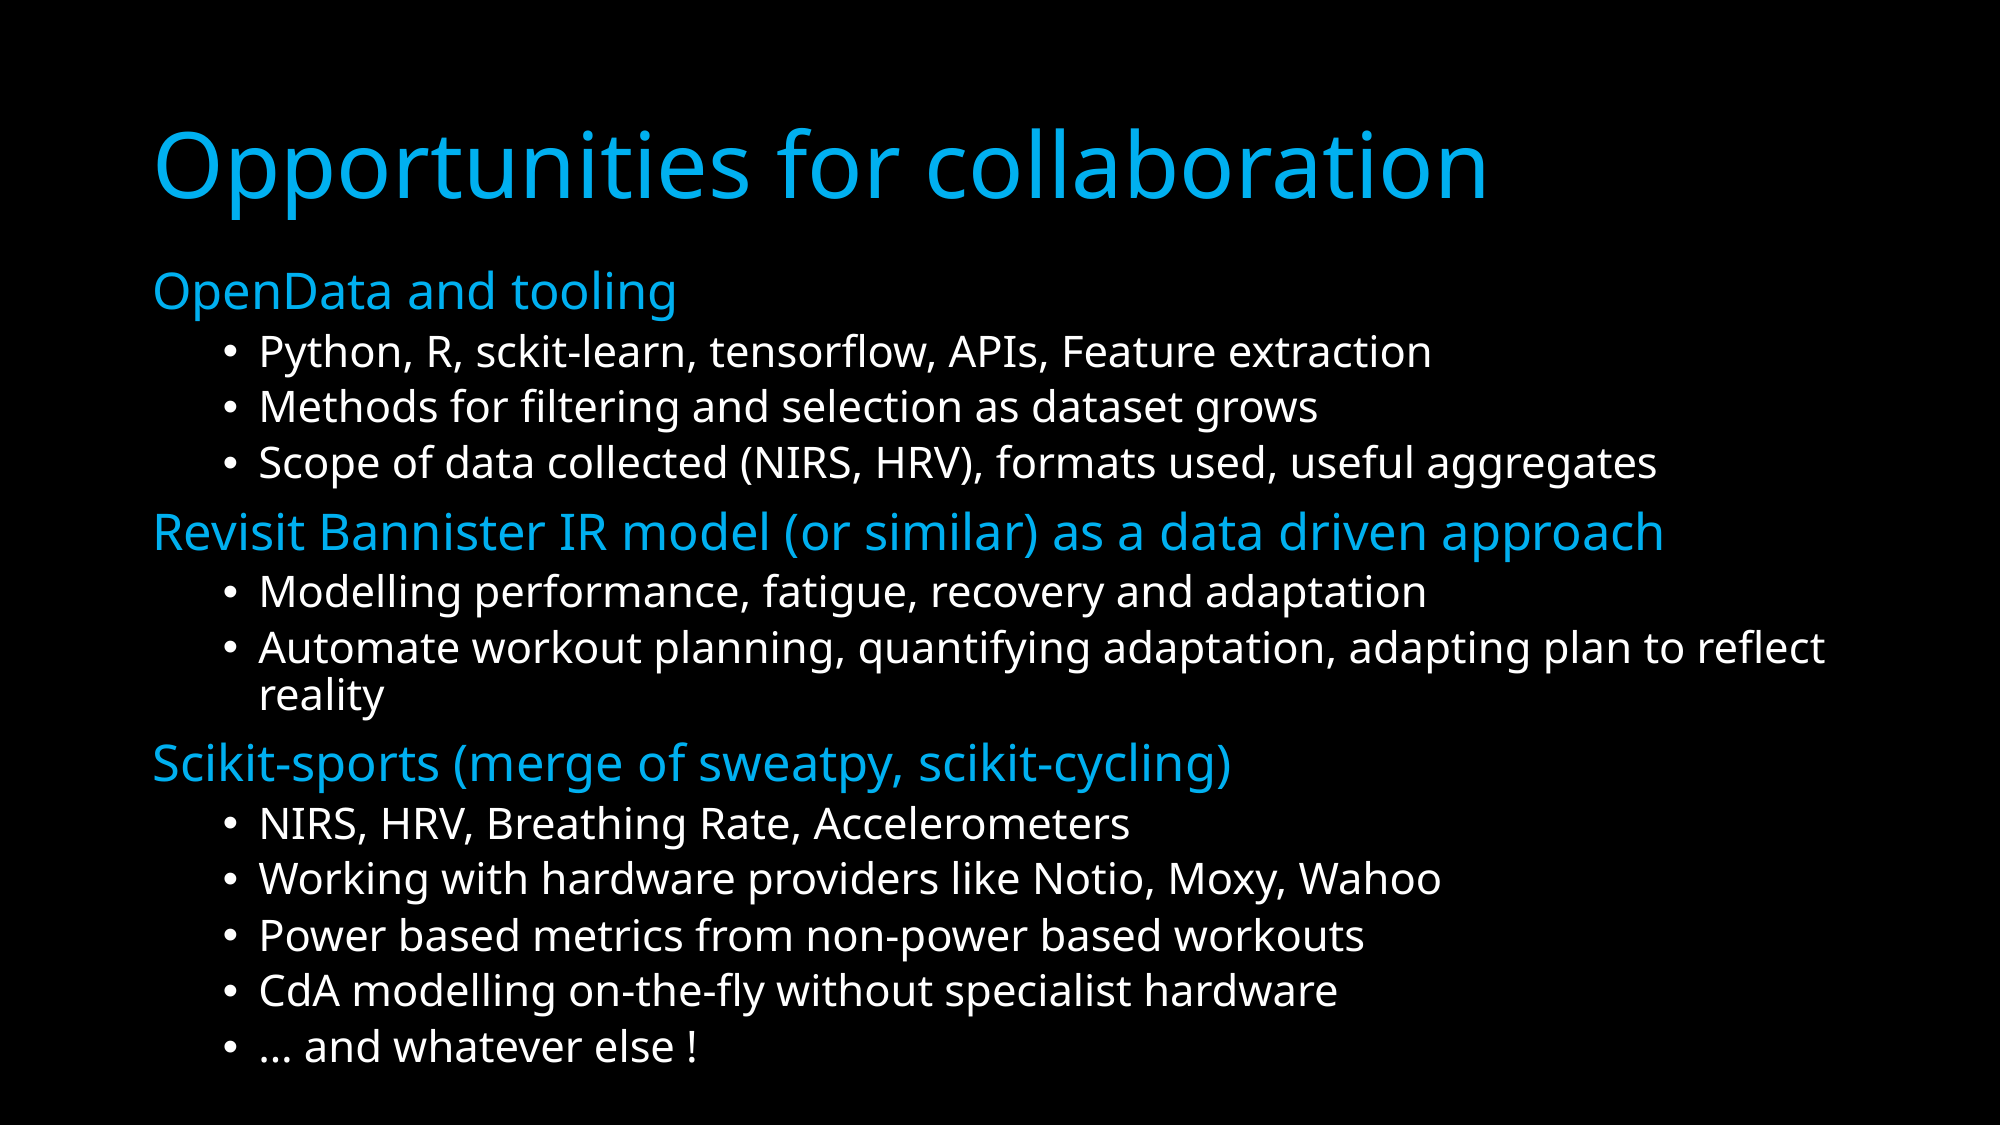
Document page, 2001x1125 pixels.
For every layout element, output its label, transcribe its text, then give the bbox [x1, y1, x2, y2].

title Opportunities for collaboration [137, 59, 1863, 258]
list OpenData and tooling Python, R, sckit-learn, tensorflow, APIs, Feature extraction Methods for filtering and selection as dataset grows Scope of data collected (NIRS, HRV), formats used, useful aggregates Revisit Bannister IR model (or similar) as a data driven approach Modelling performance, fatigue, recovery and adaptation Automate workout planning, quantifying adaptation, adapting plan to reflect reality Scikit-sports (merge of sweatpy, scikit-cycling) NIRS, HRV, Breathing Rate, Accelerometers Working with hardware providers like Notio, Moxy, Wahoo Power based metrics from non-power based workouts CdA modelling on-the-fly without specialist hardware … and whatever else ! [137, 258, 1863, 1089]
